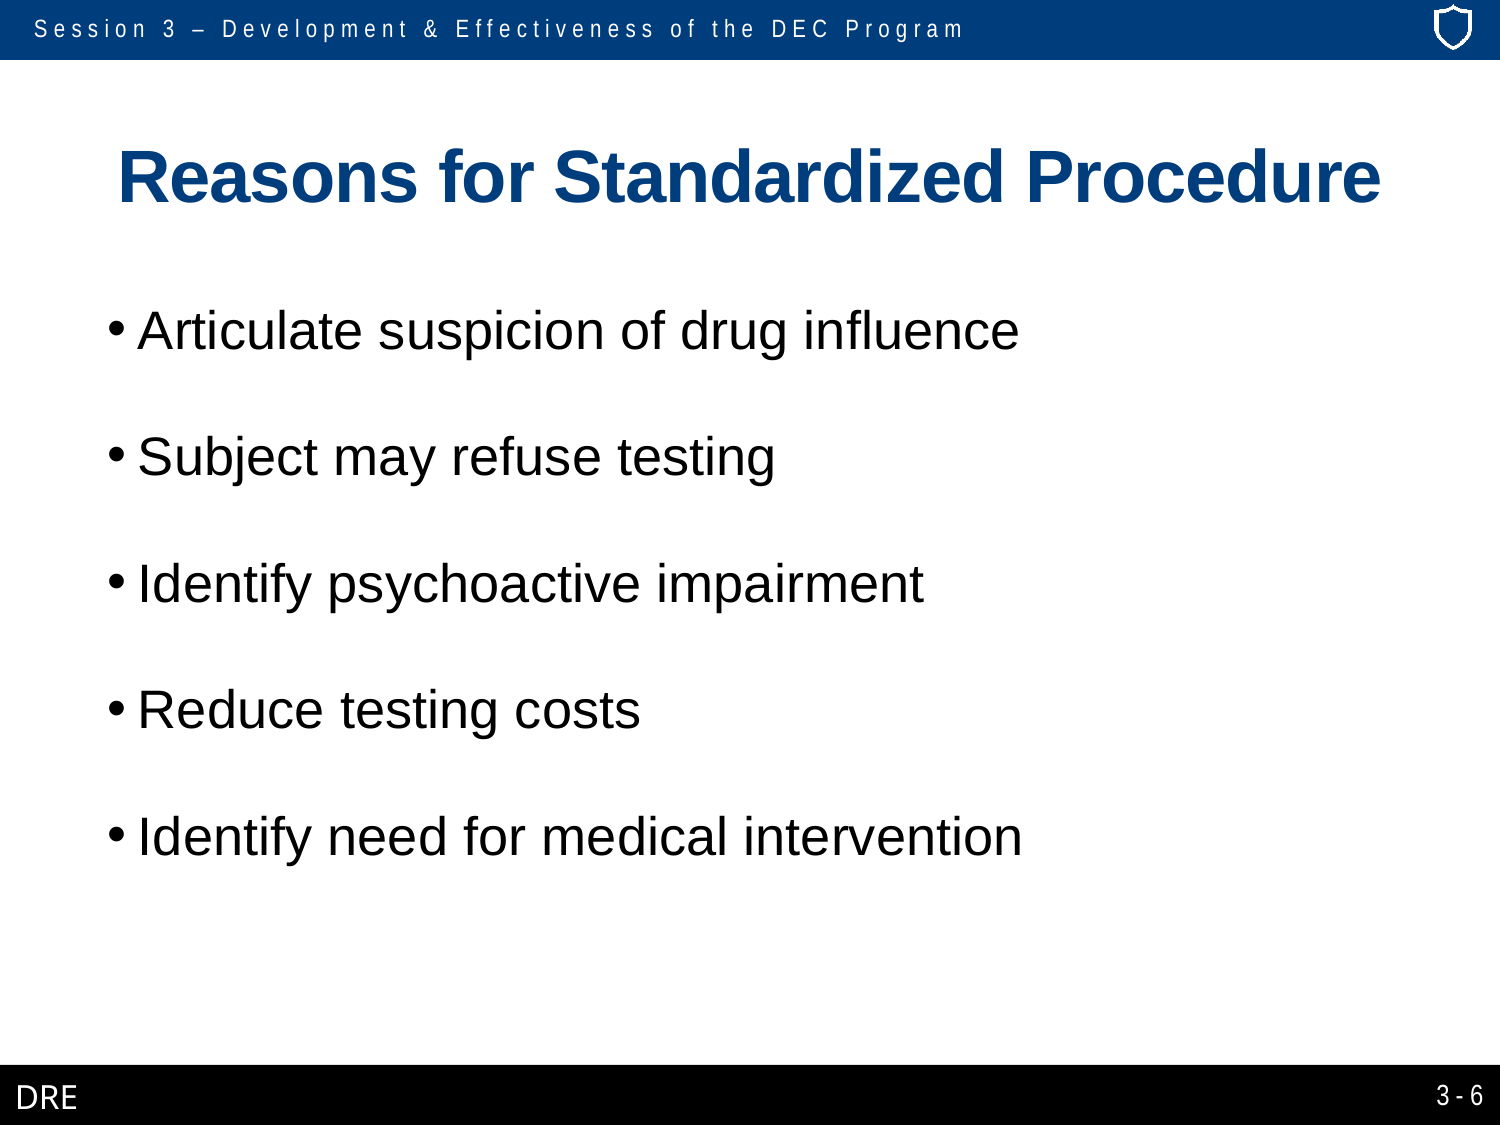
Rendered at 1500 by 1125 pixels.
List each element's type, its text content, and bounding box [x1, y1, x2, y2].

title Reasons for Standardized Procedure [75, 75, 1425, 225]
list Articulate suspicion of drug influence Subject may refuse testing Identify psychoactive impairment Reduce testing costs Identify need for medical intervention [75, 254, 1425, 1005]
slide_number 3-6 [1218, 1063, 1499, 1124]
picture [1434, 4, 1472, 50]
